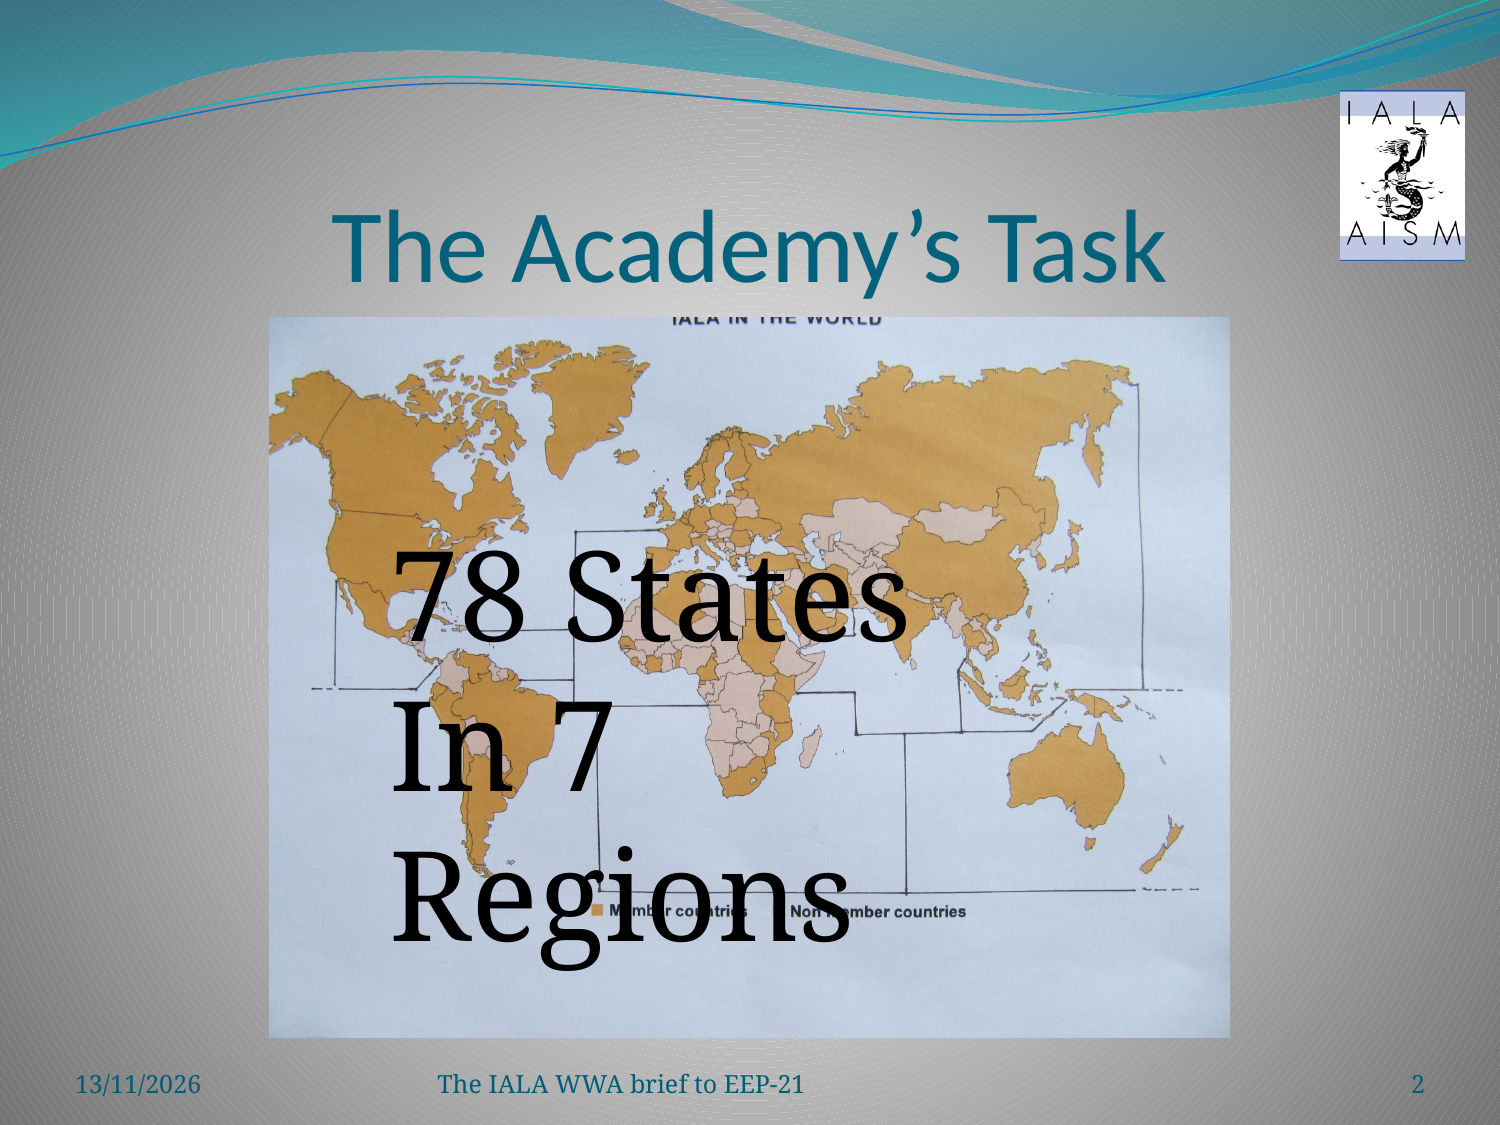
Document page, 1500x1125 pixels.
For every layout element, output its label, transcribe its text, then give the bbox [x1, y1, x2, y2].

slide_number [75, 1042, 425, 1103]
title The Academy’s Task [75, 115, 1425, 303]
picture [1340, 90, 1465, 261]
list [269, 317, 1231, 1038]
slide_number 2 [1299, 1042, 1425, 1103]
footer The IALA WWA brief to EEP-21 [437, 1051, 988, 1103]
